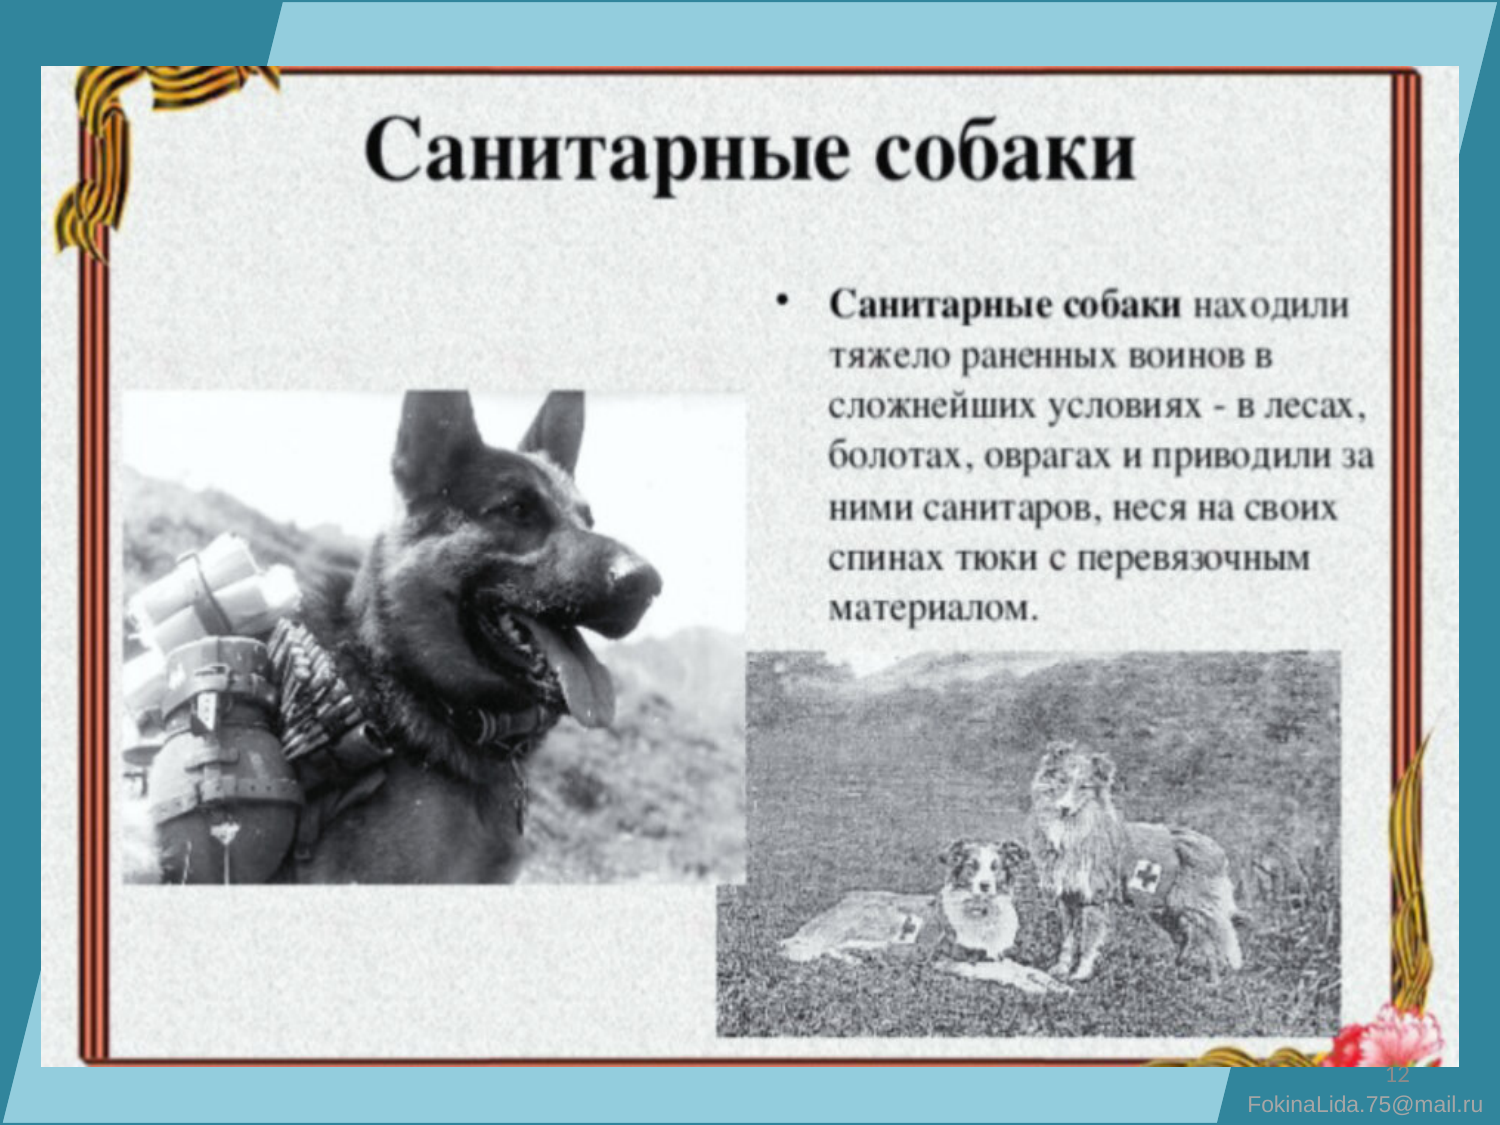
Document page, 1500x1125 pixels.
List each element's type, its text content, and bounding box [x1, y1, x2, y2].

picture [41, 66, 1459, 1067]
slide_number 12 [1074, 1073, 1425, 1103]
